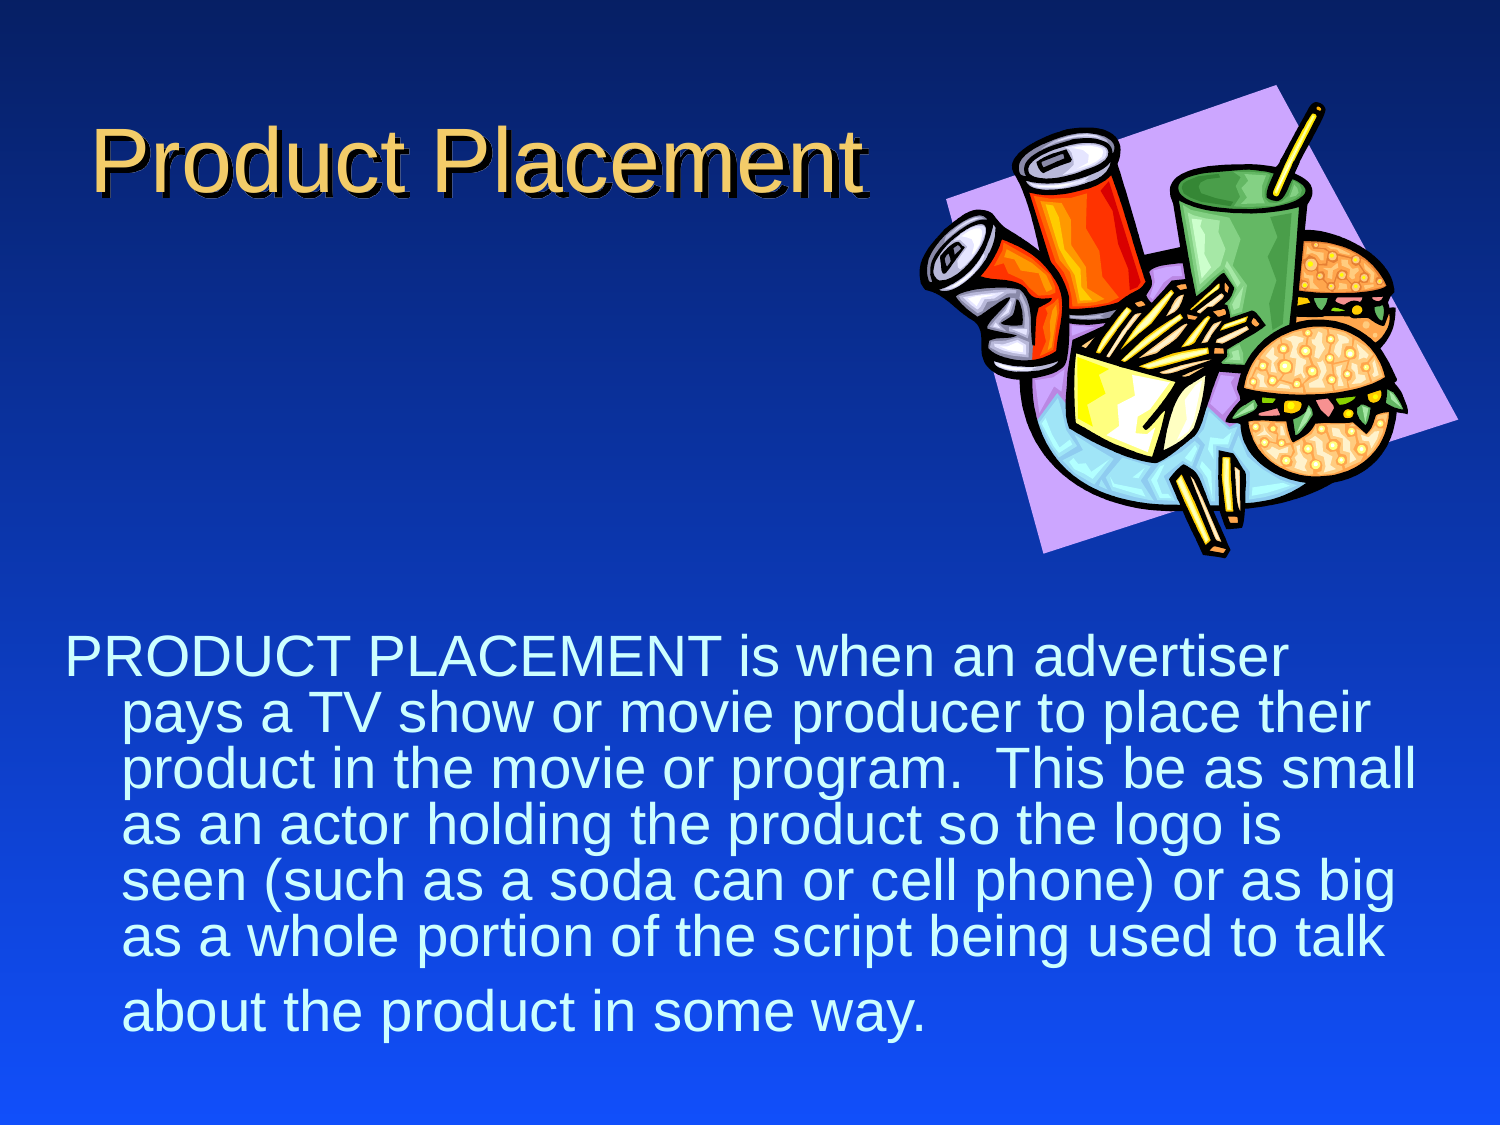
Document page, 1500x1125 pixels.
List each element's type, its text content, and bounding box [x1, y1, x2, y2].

list PRODUCT PLACEMENT is when an advertiser pays a TV show or movie producer to place their product in the movie or program. This be as small as an actor holding the product so the logo is seen (such as a soda can or cell phone) or as big as a whole portion of the script being used to talk about the product in some way. [49, 536, 1438, 1125]
title Product Placement [74, 61, 1342, 251]
picture [919, 81, 1463, 563]
